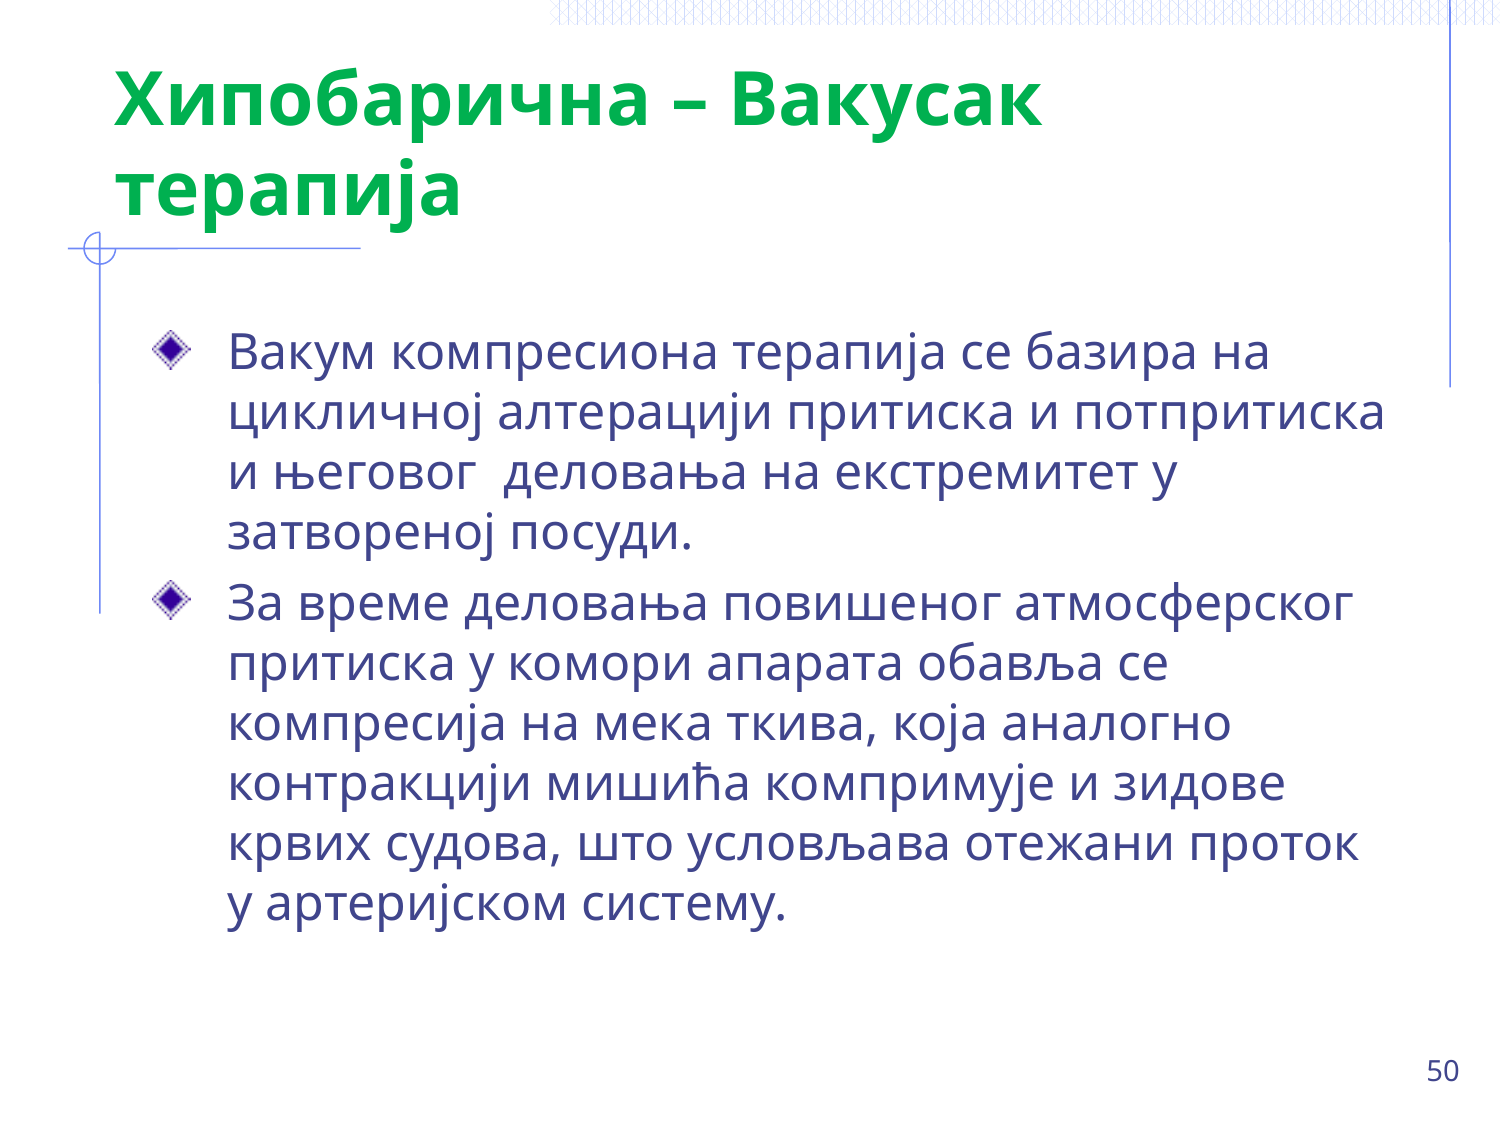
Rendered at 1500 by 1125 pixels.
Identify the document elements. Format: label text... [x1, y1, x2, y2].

list Вакум компресиона терапија се базира на цикличној алтерацији притиска и потпритиска и његовог деловања на екстремитет у затвореној посуди. За време деловања повишеног атмосферског притиска у комори апарата обавља се компресија на мека ткива, која аналогно контракцији мишића компримује и зидове крвих судова, што условљава отежани проток у артеријском систему. [137, 312, 1413, 988]
picture [152, 330, 191, 370]
slide_number 50 [1162, 1025, 1475, 1100]
picture [152, 580, 191, 620]
title Хипобарична – Вакусак терапија [99, 49, 1376, 238]
